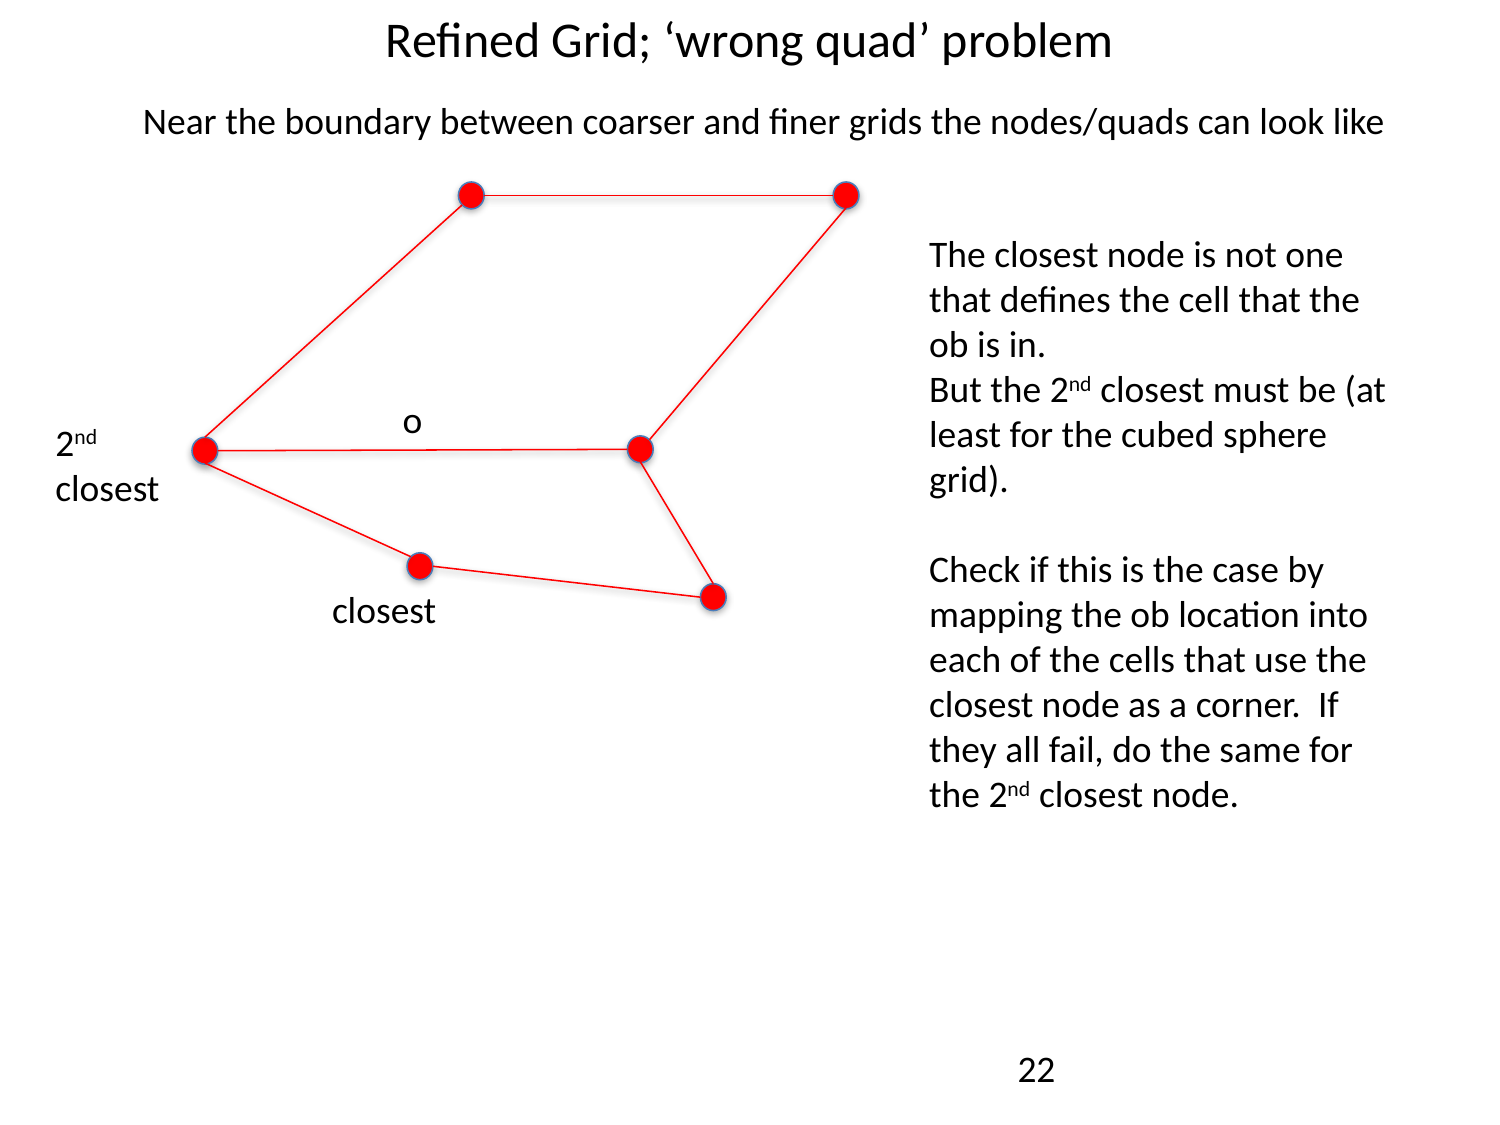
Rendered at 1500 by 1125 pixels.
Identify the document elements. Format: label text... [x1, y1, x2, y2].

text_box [640, 462, 714, 584]
text_box [626, 435, 654, 463]
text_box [432, 566, 701, 598]
text_box [406, 551, 434, 578]
text_box [457, 181, 485, 210]
title Refined Grid; ‘wrong quad’ problem [75, 0, 1425, 88]
text_box 2nd closest [40, 411, 175, 516]
text_box Near the boundary between coarser and finer grids the nodes/quads can look like [128, 89, 1402, 150]
text_box [832, 181, 860, 209]
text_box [649, 208, 847, 440]
text_box [702, 583, 727, 612]
text_box closest [317, 578, 452, 639]
slide_number 22 [1002, 1037, 1075, 1098]
text_box [191, 437, 216, 465]
text_box The closest node is not one that defines the cell that the ob is in. But the 2nd closest must be (at least for the cubed sphere grid). Check if this is the case by mapping the ob location into each of the cells that use the closest node as a corner. If they all fail, do the same for the 2nd closest node. [914, 222, 1409, 823]
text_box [204, 463, 411, 557]
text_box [204, 204, 463, 438]
